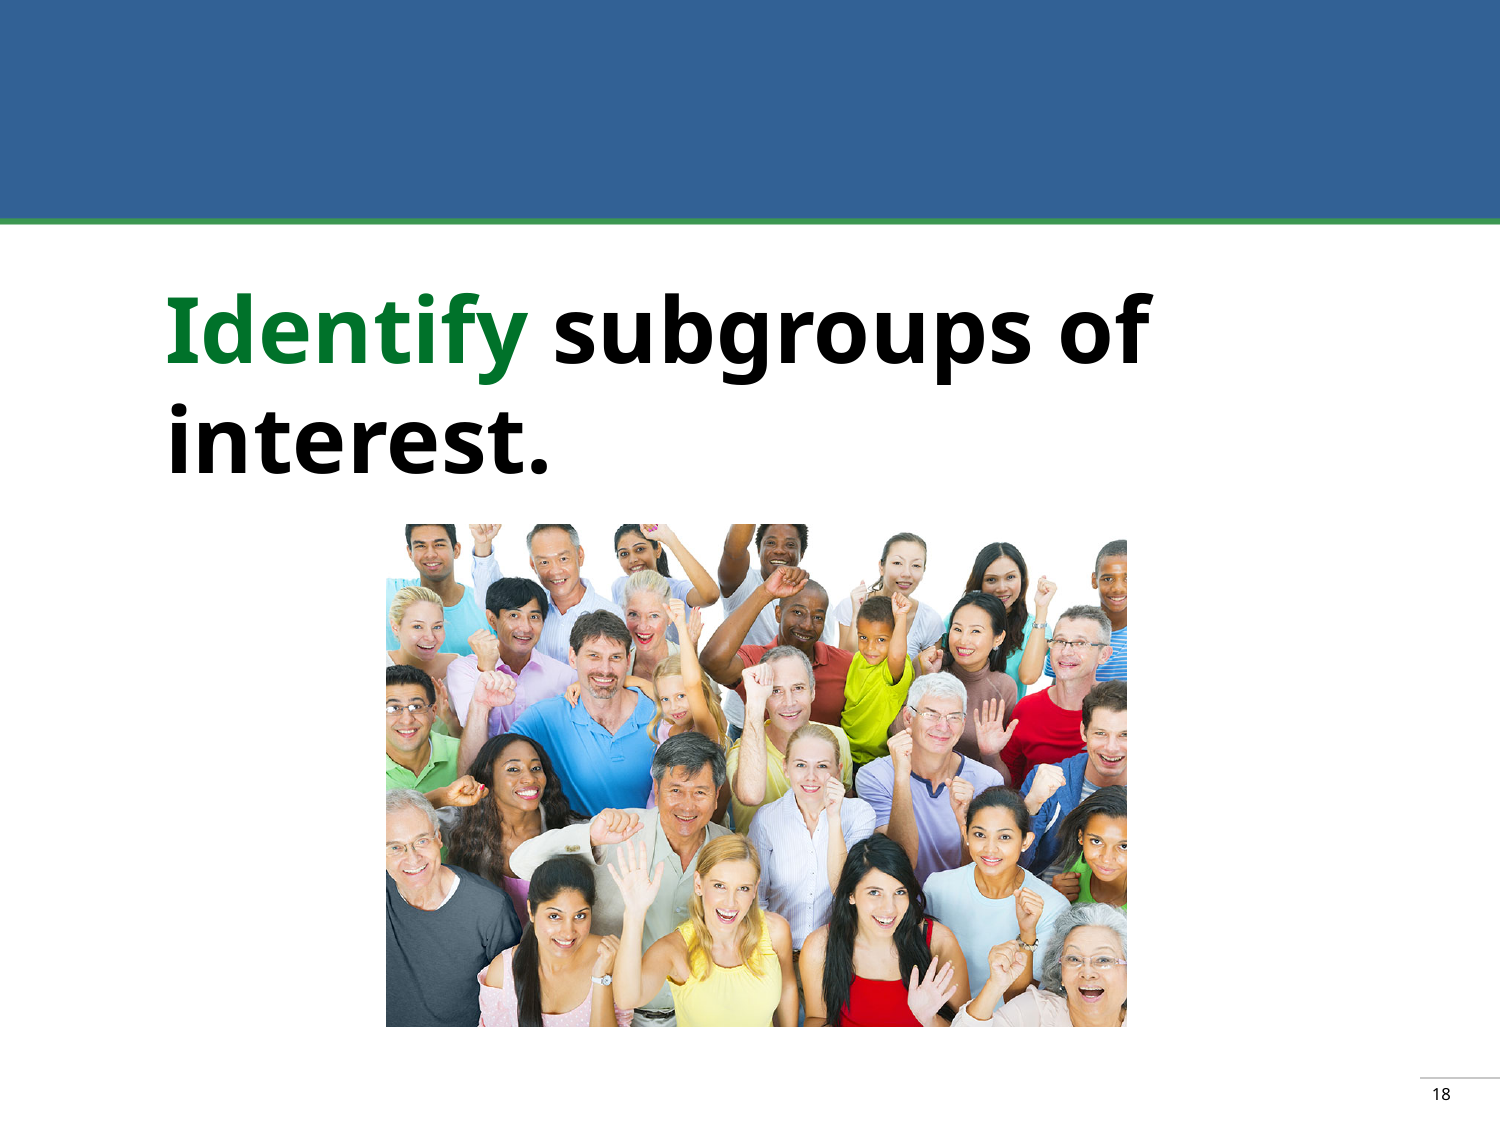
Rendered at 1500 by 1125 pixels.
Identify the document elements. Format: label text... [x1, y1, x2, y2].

picture [0, 0, 1500, 1125]
title Identify subgroups of interest. [150, 264, 1350, 625]
slide_number 18 [1431, 1085, 1458, 1106]
